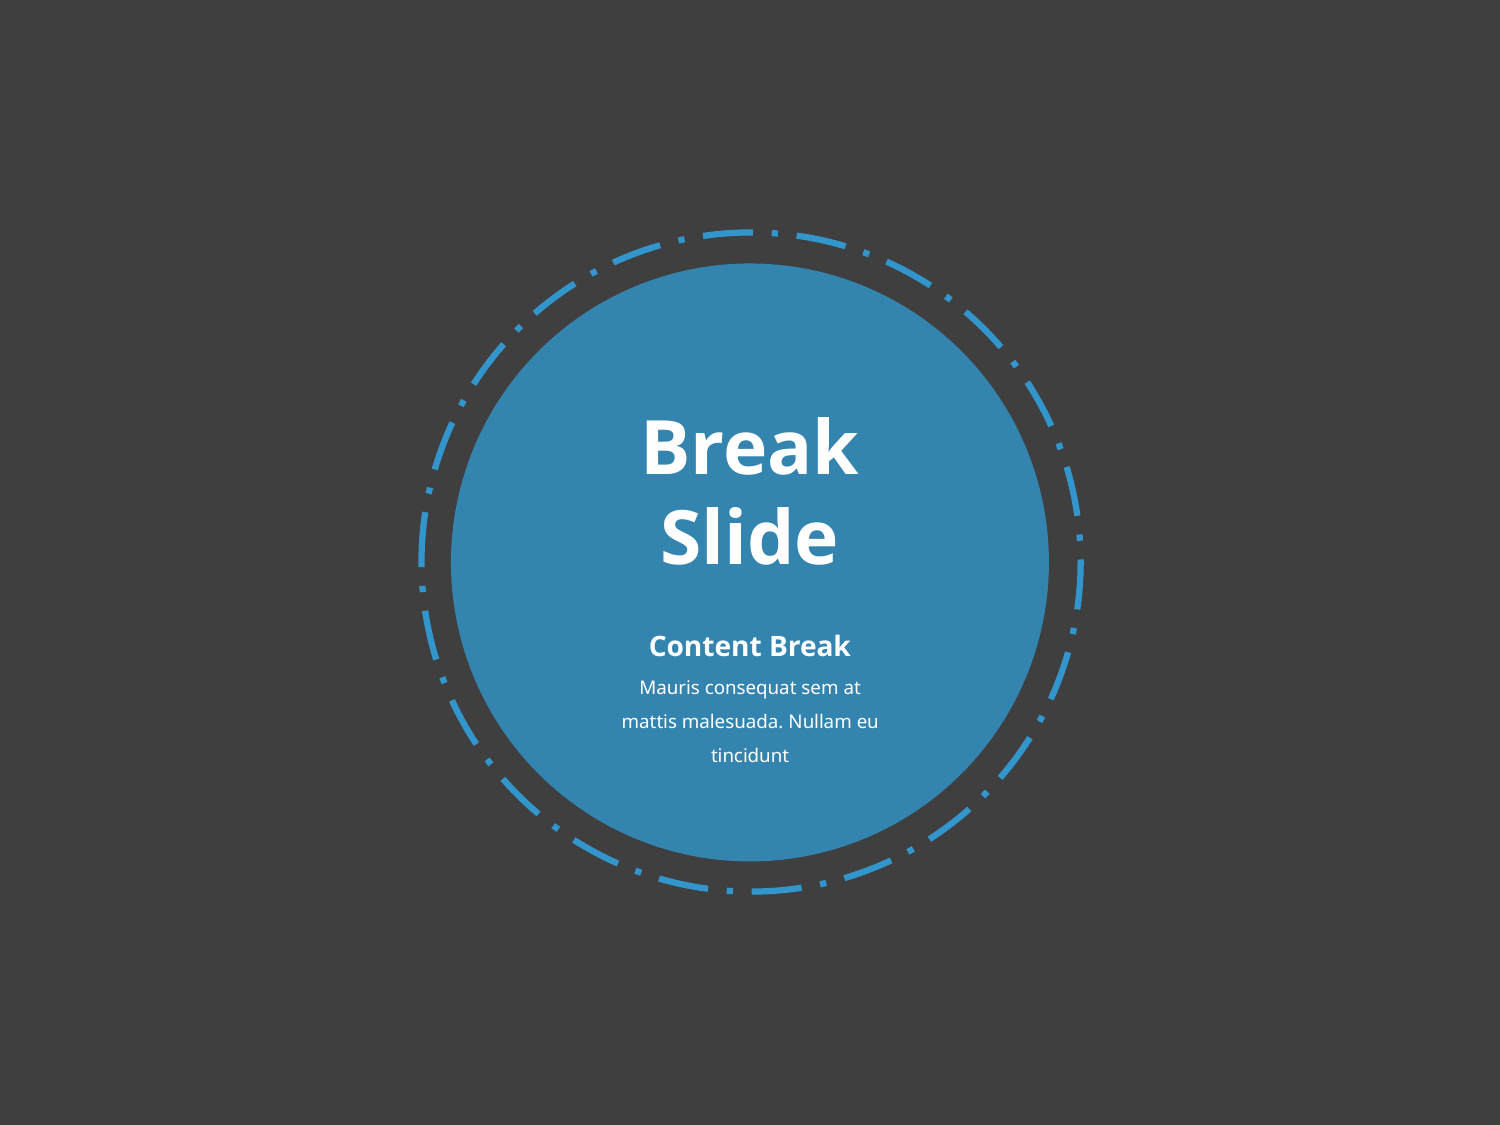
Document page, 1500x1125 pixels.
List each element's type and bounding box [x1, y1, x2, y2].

picture [42, 36, 1458, 1063]
